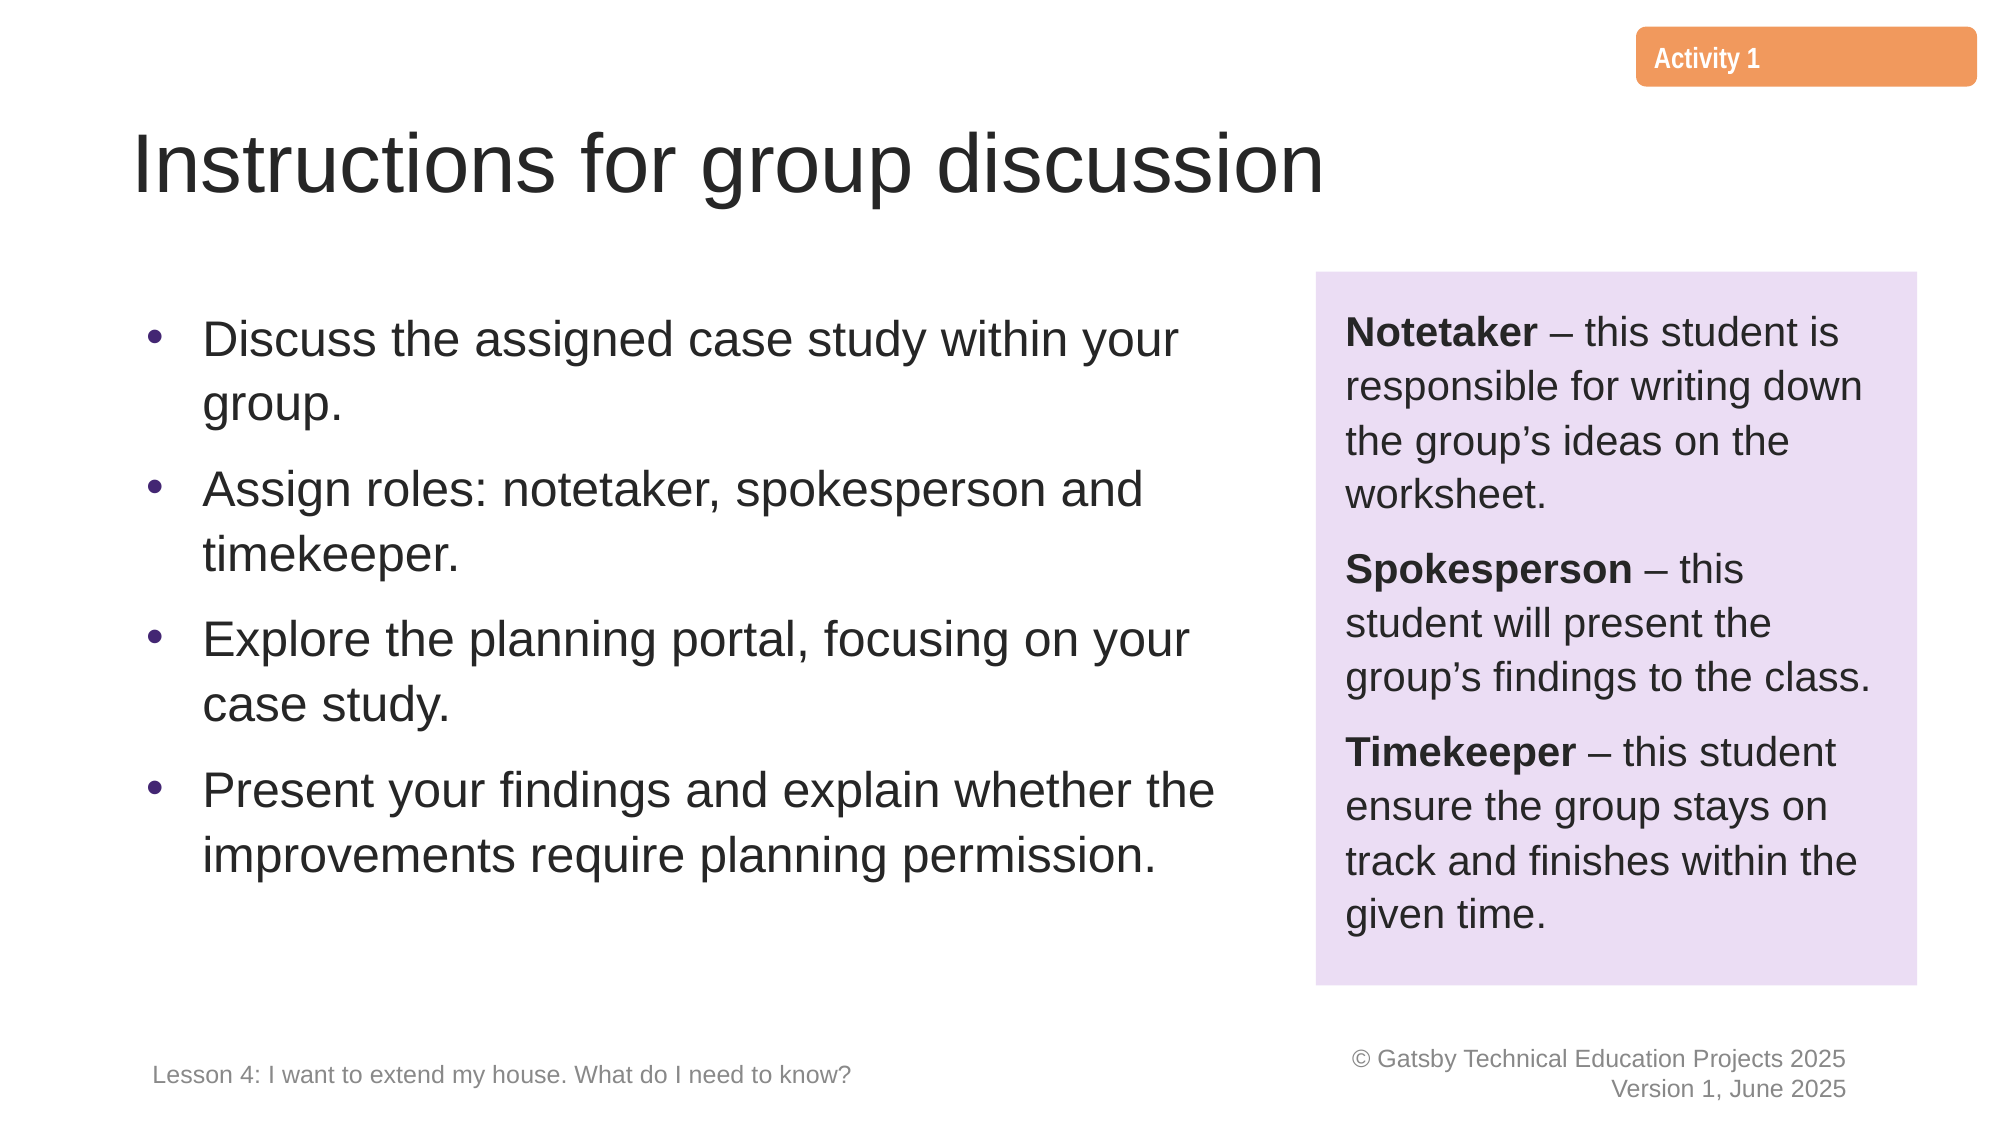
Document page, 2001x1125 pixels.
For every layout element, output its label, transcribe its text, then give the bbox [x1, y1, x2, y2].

text_box Activity 1 [1636, 26, 1978, 87]
text_box Lesson 4: I want to extend my house. What do I need to know? [137, 1042, 893, 1103]
title Instructions for group discussion [116, 56, 1842, 271]
list Discuss the assigned case study within your group. Assign roles: notetaker, spokesperson and timekeeper. Explore the planning portal, focusing on your case study. Present your findings and explain whether the improvements require planning permission. [116, 271, 1316, 1038]
list Notetaker – this student is responsible for writing down the group’s ideas on the worksheet. Spokesperson – this student will present the group’s findings to the class. Timekeeper – this student ensure the group stays on track and finishes within the given time. [1314, 270, 1919, 987]
